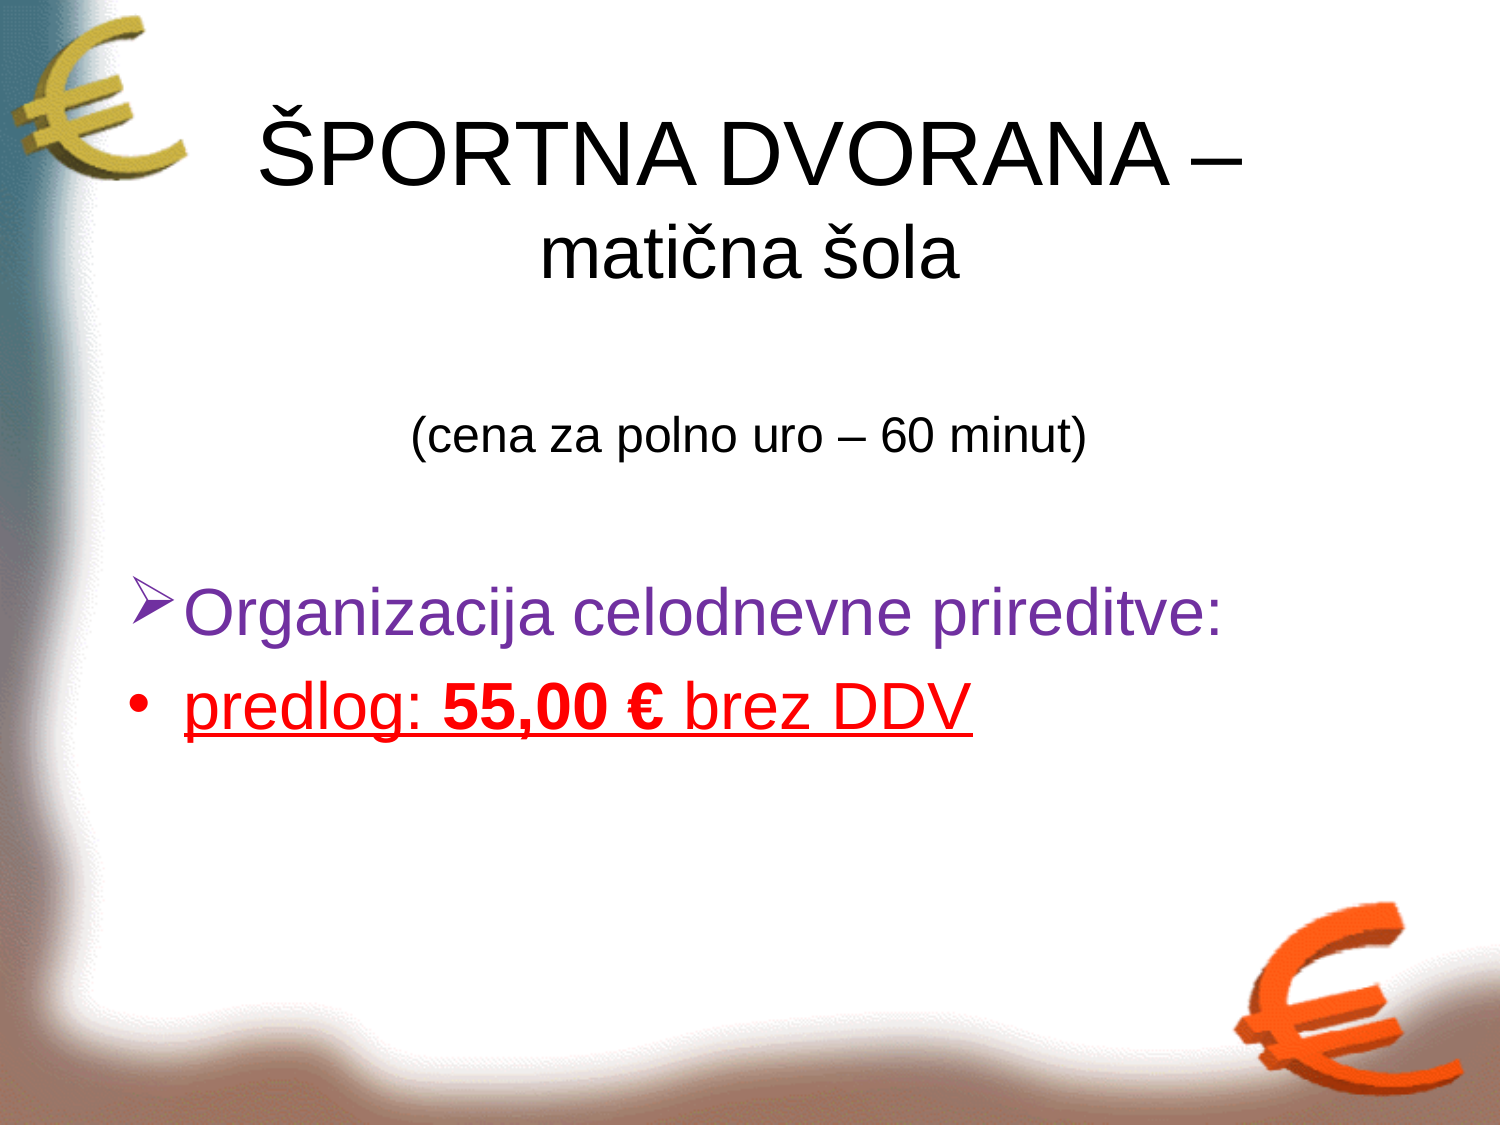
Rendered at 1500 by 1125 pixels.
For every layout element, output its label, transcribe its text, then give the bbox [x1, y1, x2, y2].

picture [0, 0, 1500, 1125]
title ŠPORTNA DVORANA – matična šola [112, 99, 1388, 288]
list (cena za polno uro – 60 minut) Organizacija celodnevne prireditve: predlog: 55,00 € brez DDV [112, 324, 1388, 1001]
